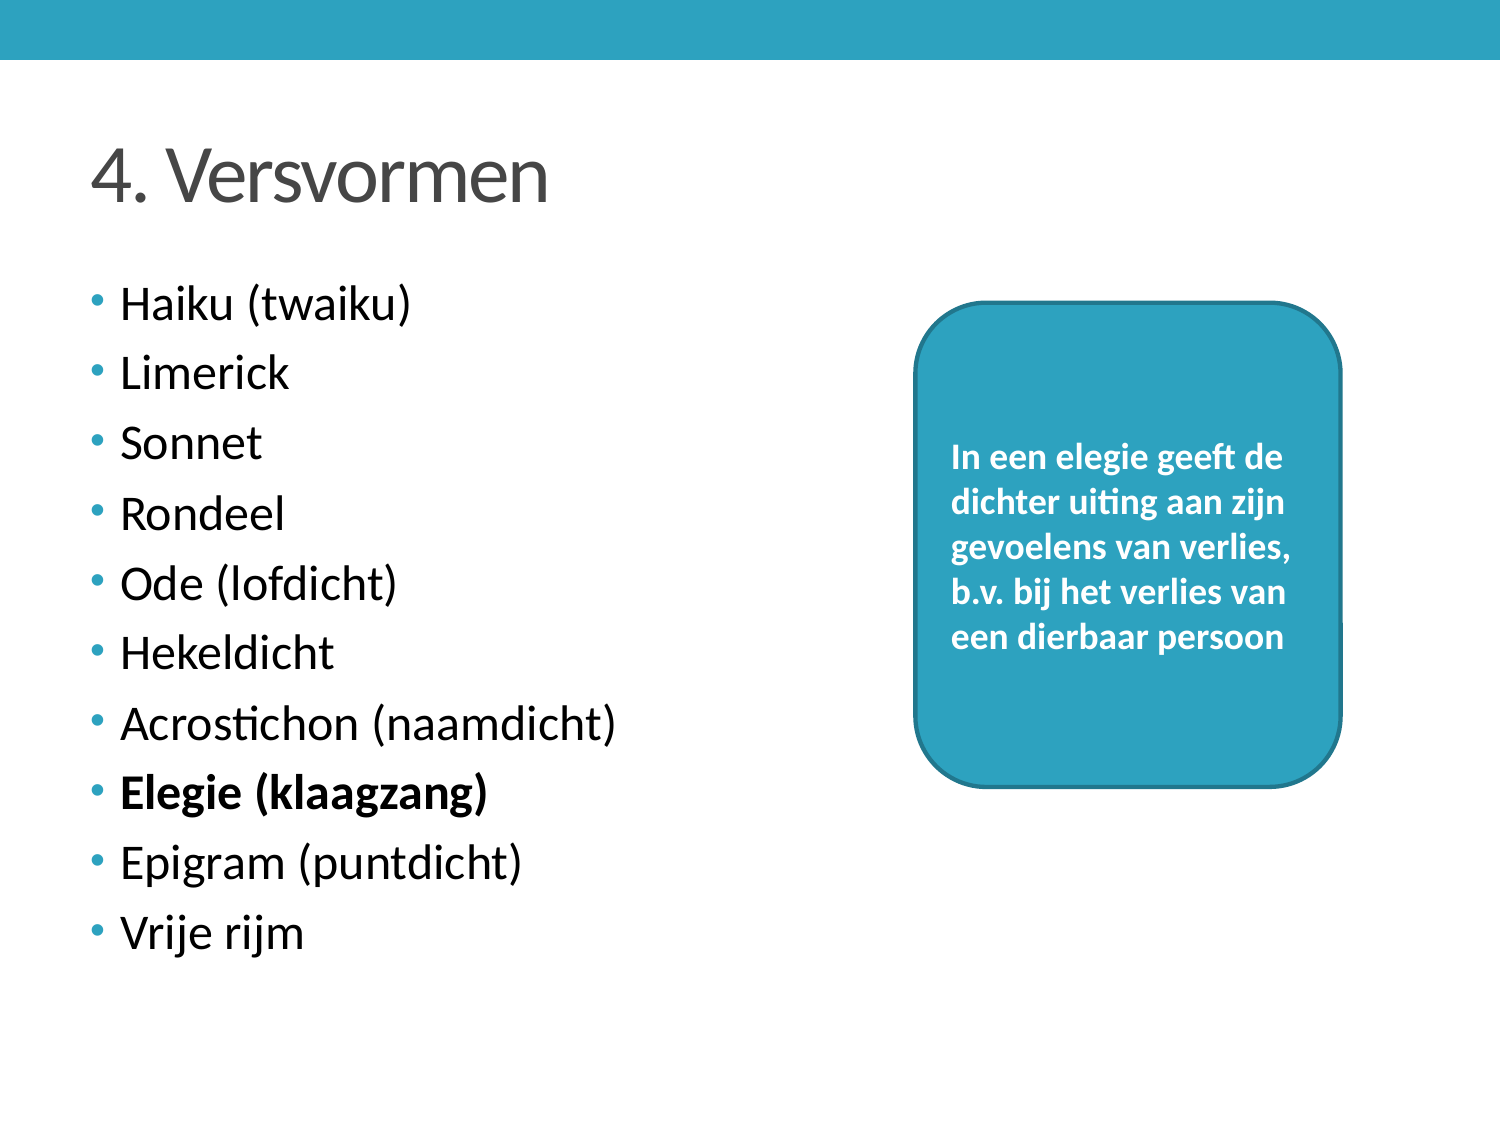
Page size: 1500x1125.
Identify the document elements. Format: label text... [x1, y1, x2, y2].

text_box In een elegie geeft de dichter uiting aan zijn gevoelens van verlies, b.v. bij het verlies van een dierbaar persoon [913, 300, 1343, 790]
title 4. Versvormen [75, 87, 1425, 250]
list Haiku (twaiku) Limerick Sonnet Rondeel Ode (lofdicht) Hekeldicht Acrostichon (naamdicht) Elegie (klaagzang) Epigram (puntdicht) Vrije rijm [75, 262, 1425, 1063]
